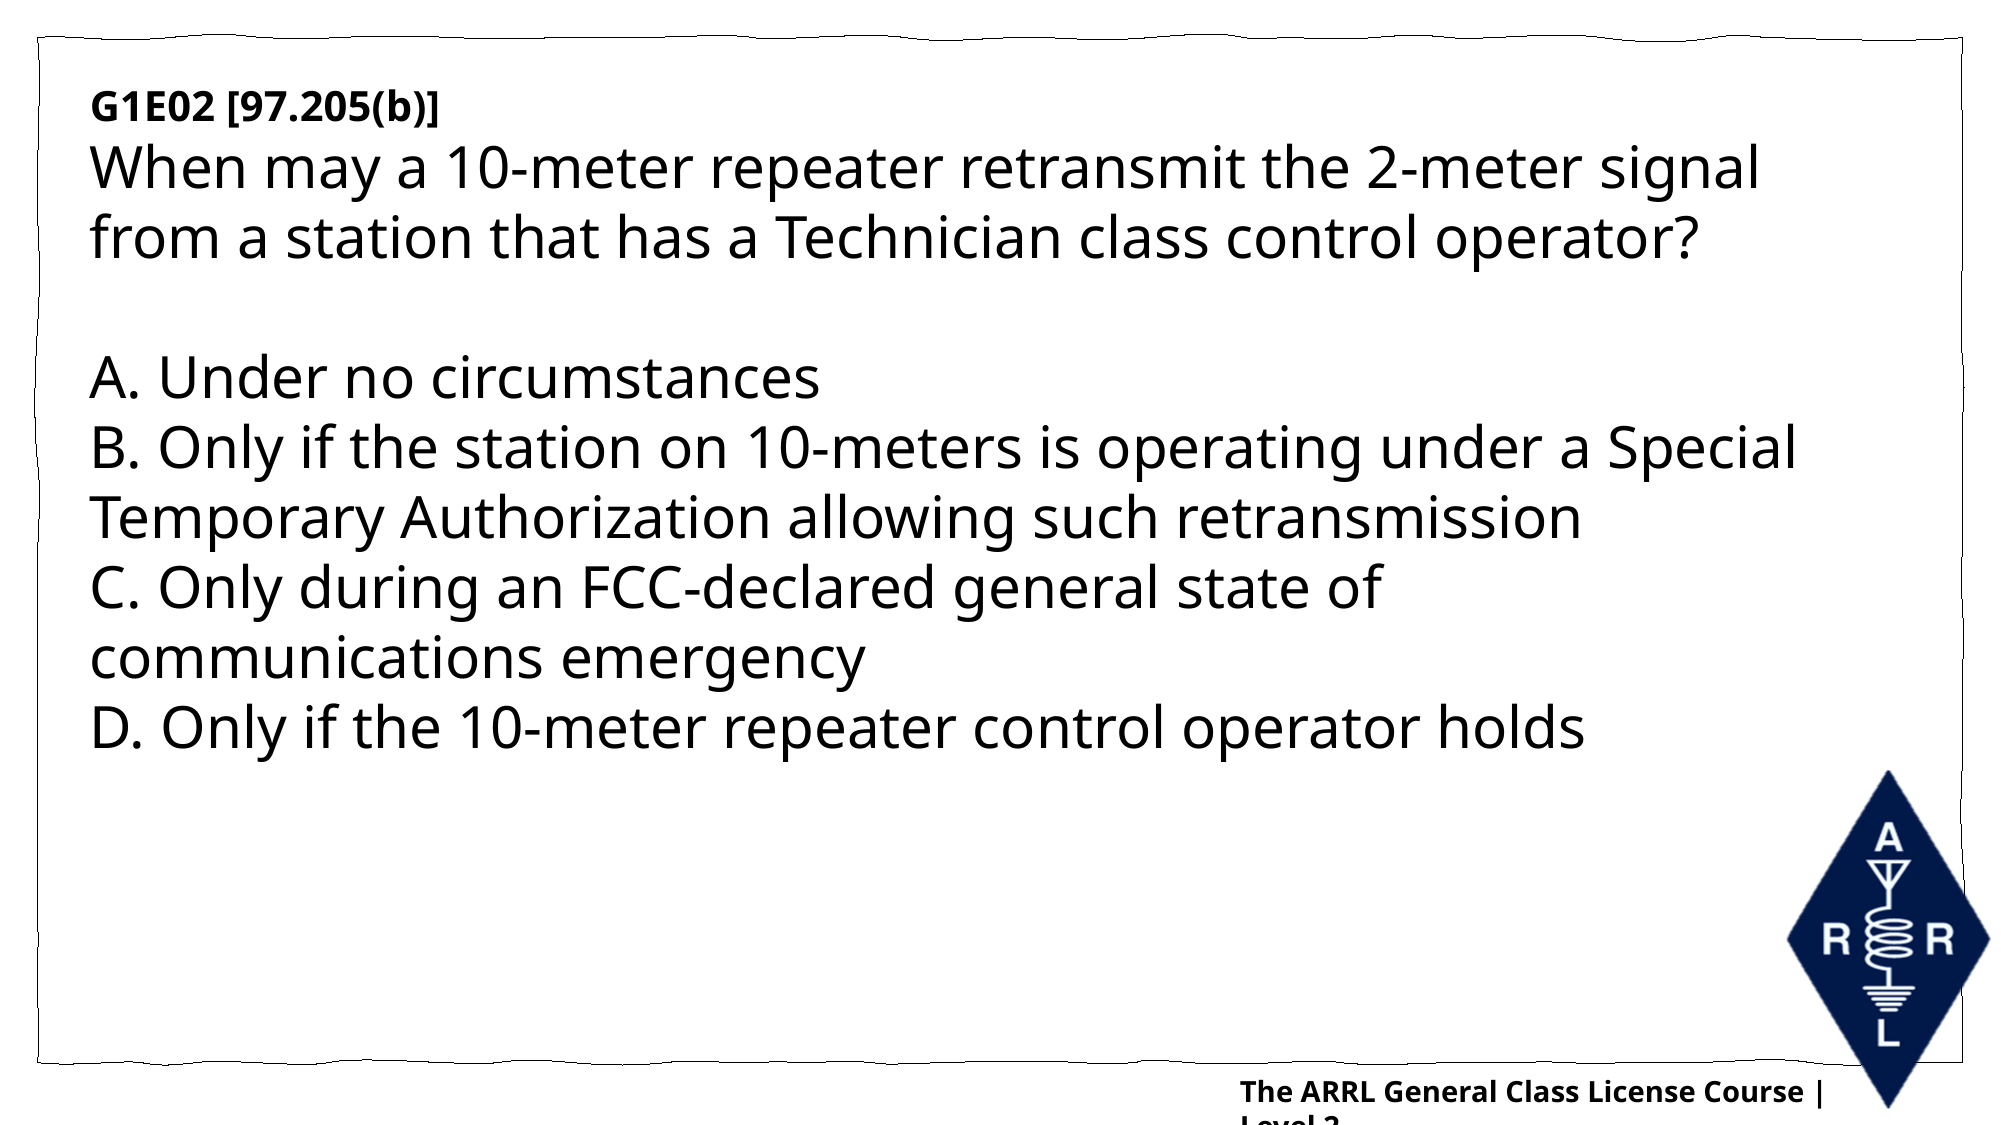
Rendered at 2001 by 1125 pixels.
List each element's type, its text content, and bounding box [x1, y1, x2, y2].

picture [1773, 752, 1999, 1125]
text_box G1E02 [97.205(b)] When may a 10-meter repeater retransmit the 2-meter signal from a station that has a Technician class control operator? A. Under no circumstances B. Only if the station on 10-meters is operating under a Special Temporary Authorization allowing such retransmission C. Only during an FCC-declared general state of communications emergency D. Only if the 10-meter repeater control operator holds [75, 72, 1850, 768]
